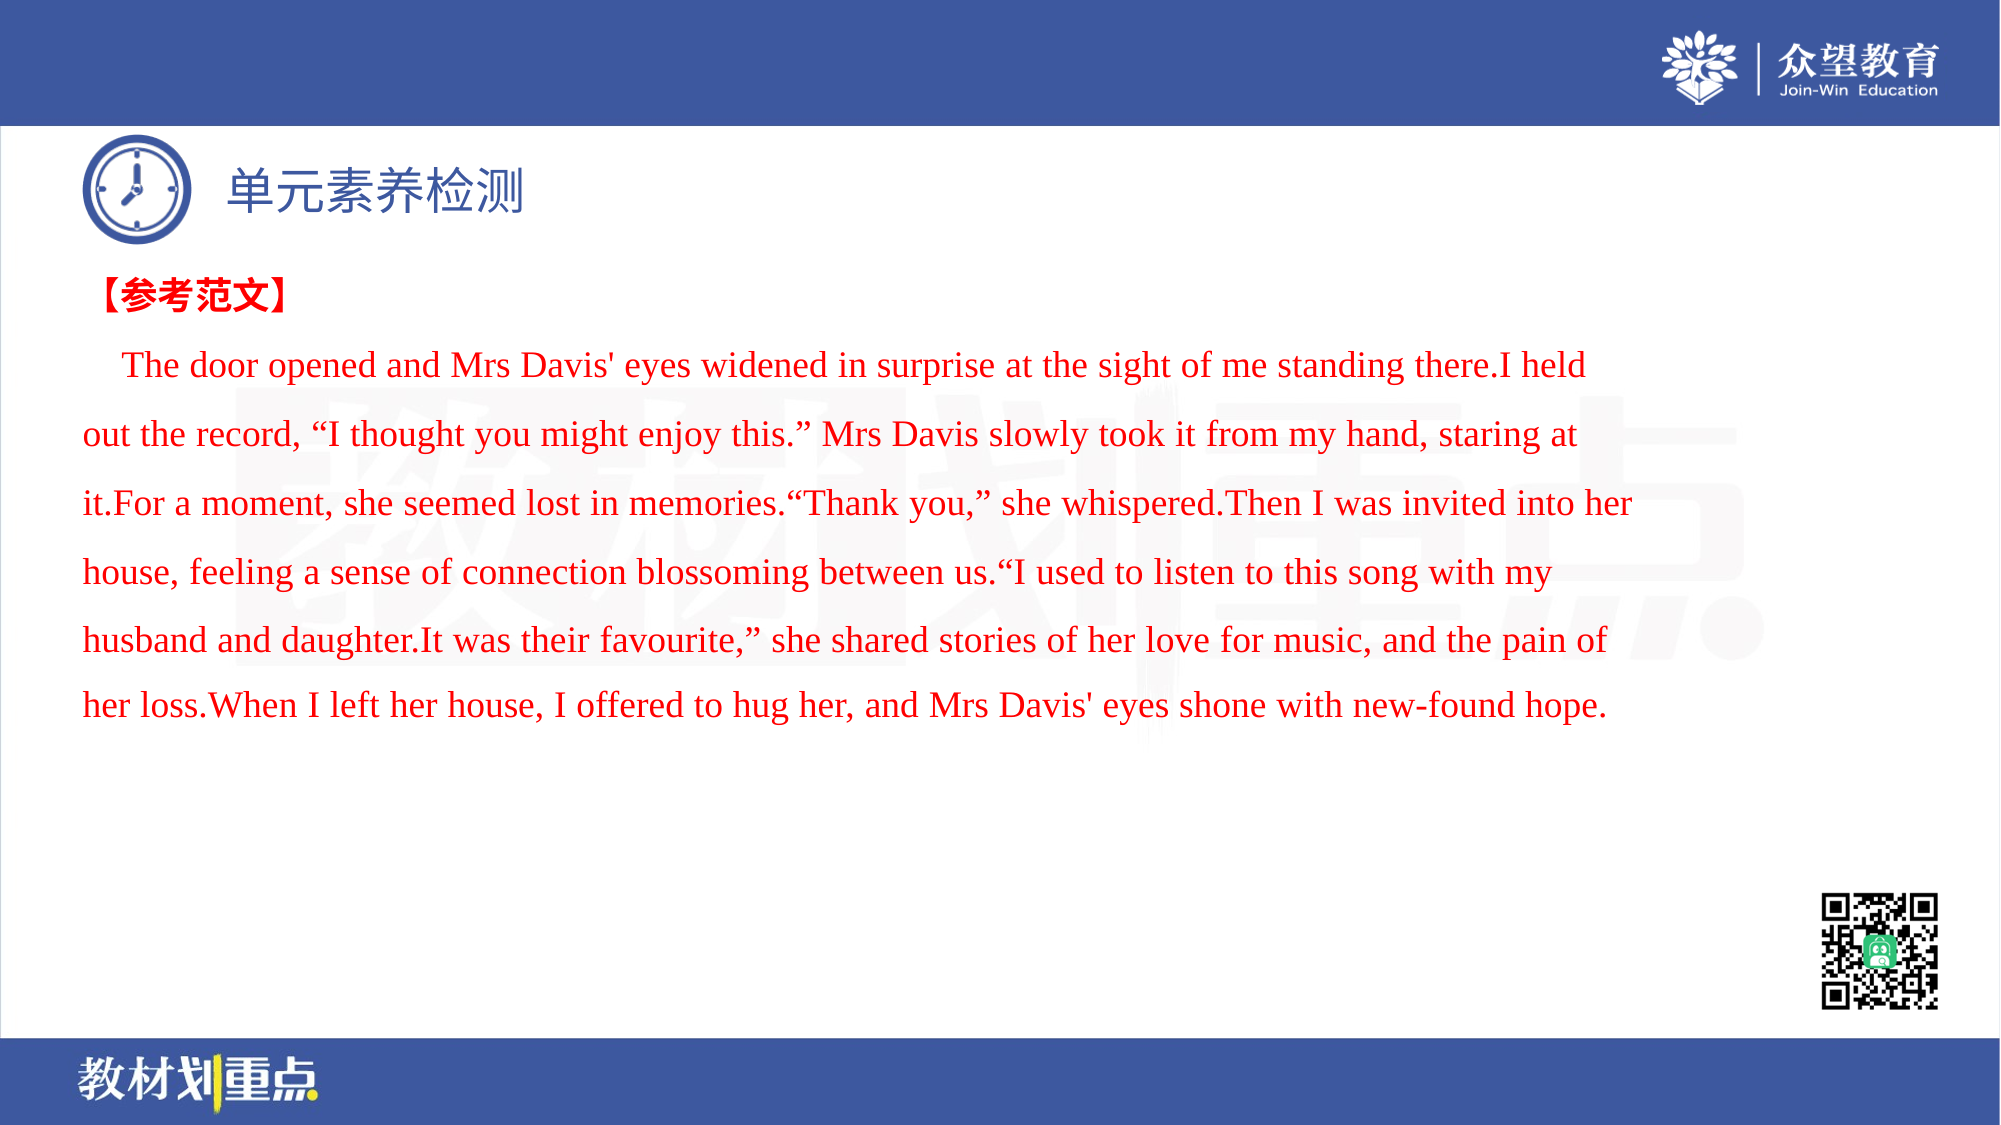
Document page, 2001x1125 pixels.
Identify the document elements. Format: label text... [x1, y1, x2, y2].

text_box 【参考范文】 The door opened and Mrs Davis' eyes widened in surprise at the sight of me standing there.I held out the record, “I thought you might enjoy this.” Mrs Davis slowly took it from my hand, staring at it.For a moment, she seemed lost in memories.“Thank you,” she whispered.Then I was invited into her house, feeling a sense of connection blossoming between us.“I used to listen to this song with my husband and daughter.It was their favourite,” she shared stories of her love for music, and the pain of her loss.When I left her house, I offered to hug her, and Mrs Davis' eyes shone with new-found hope. [82, 247, 1817, 718]
picture [0, 0, 2000, 1125]
